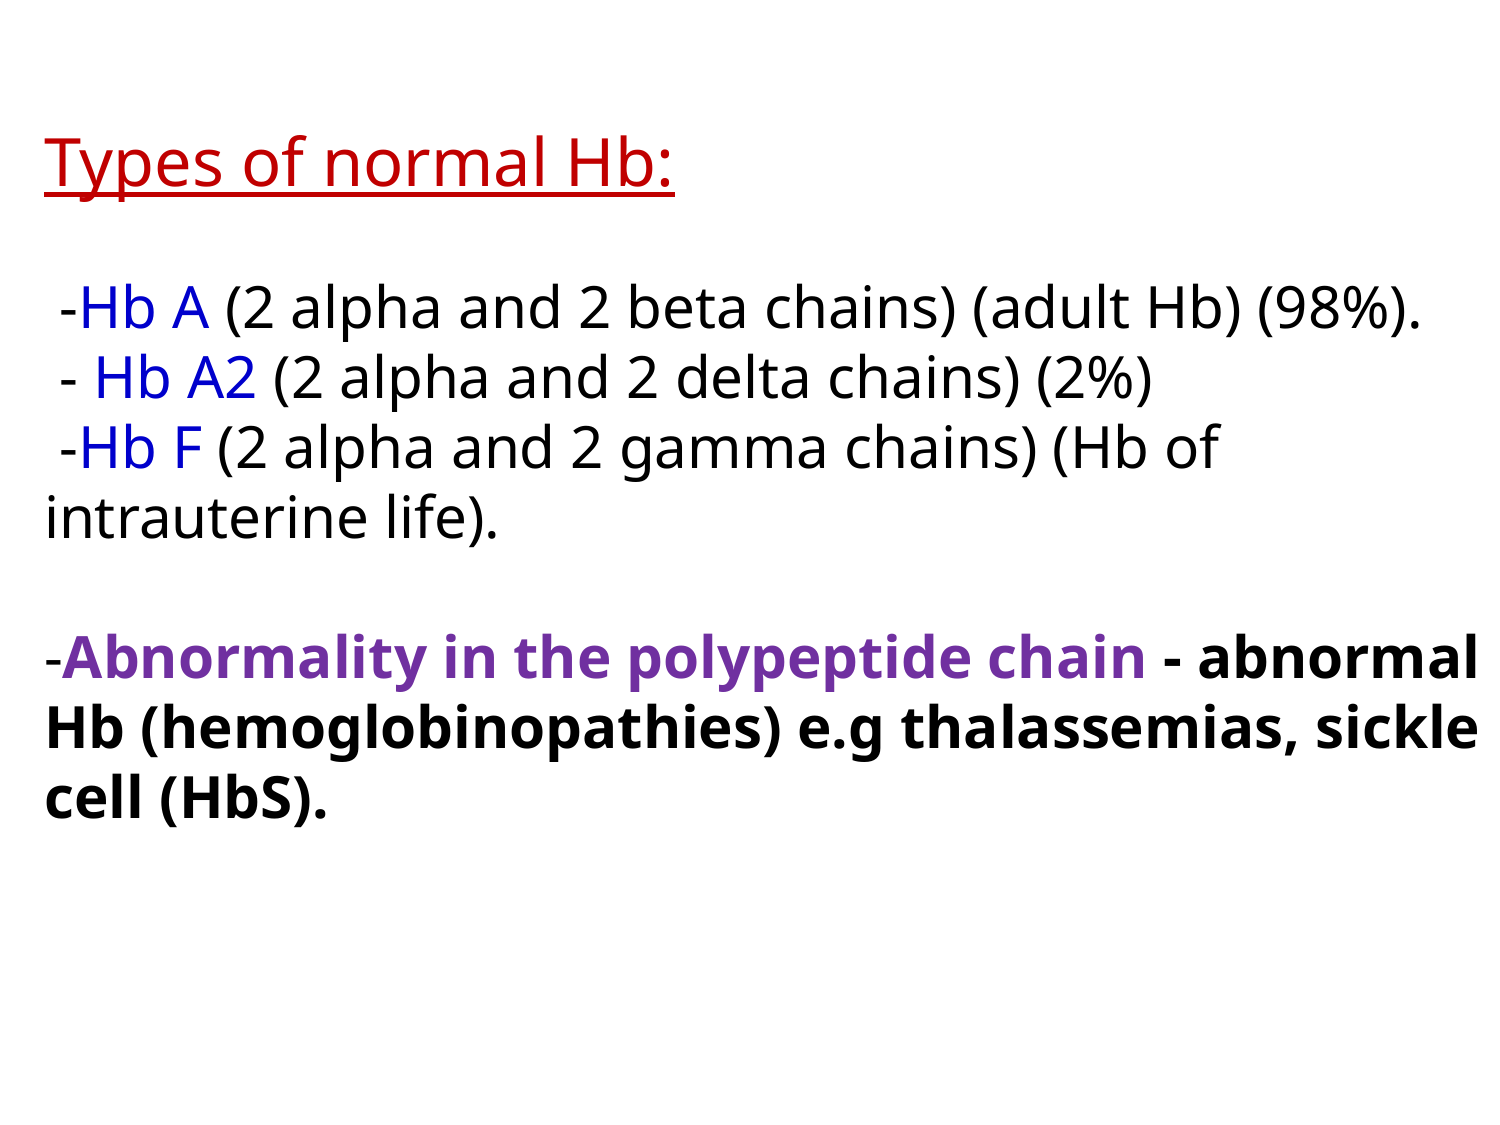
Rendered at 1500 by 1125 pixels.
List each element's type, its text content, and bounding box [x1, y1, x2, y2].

text_box Types of normal Hb: -Hb A (2 alpha and 2 beta chains) (adult Hb) (98%). - Hb A2 (2 alpha and 2 delta chains) (2%) -Hb F (2 alpha and 2 gamma chains) (Hb of intrauterine life). -Abnormality in the polypeptide chain - abnormal Hb (hemoglobinopathies) e.g thalassemias, sickle cell (HbS). [29, 42, 1500, 838]
